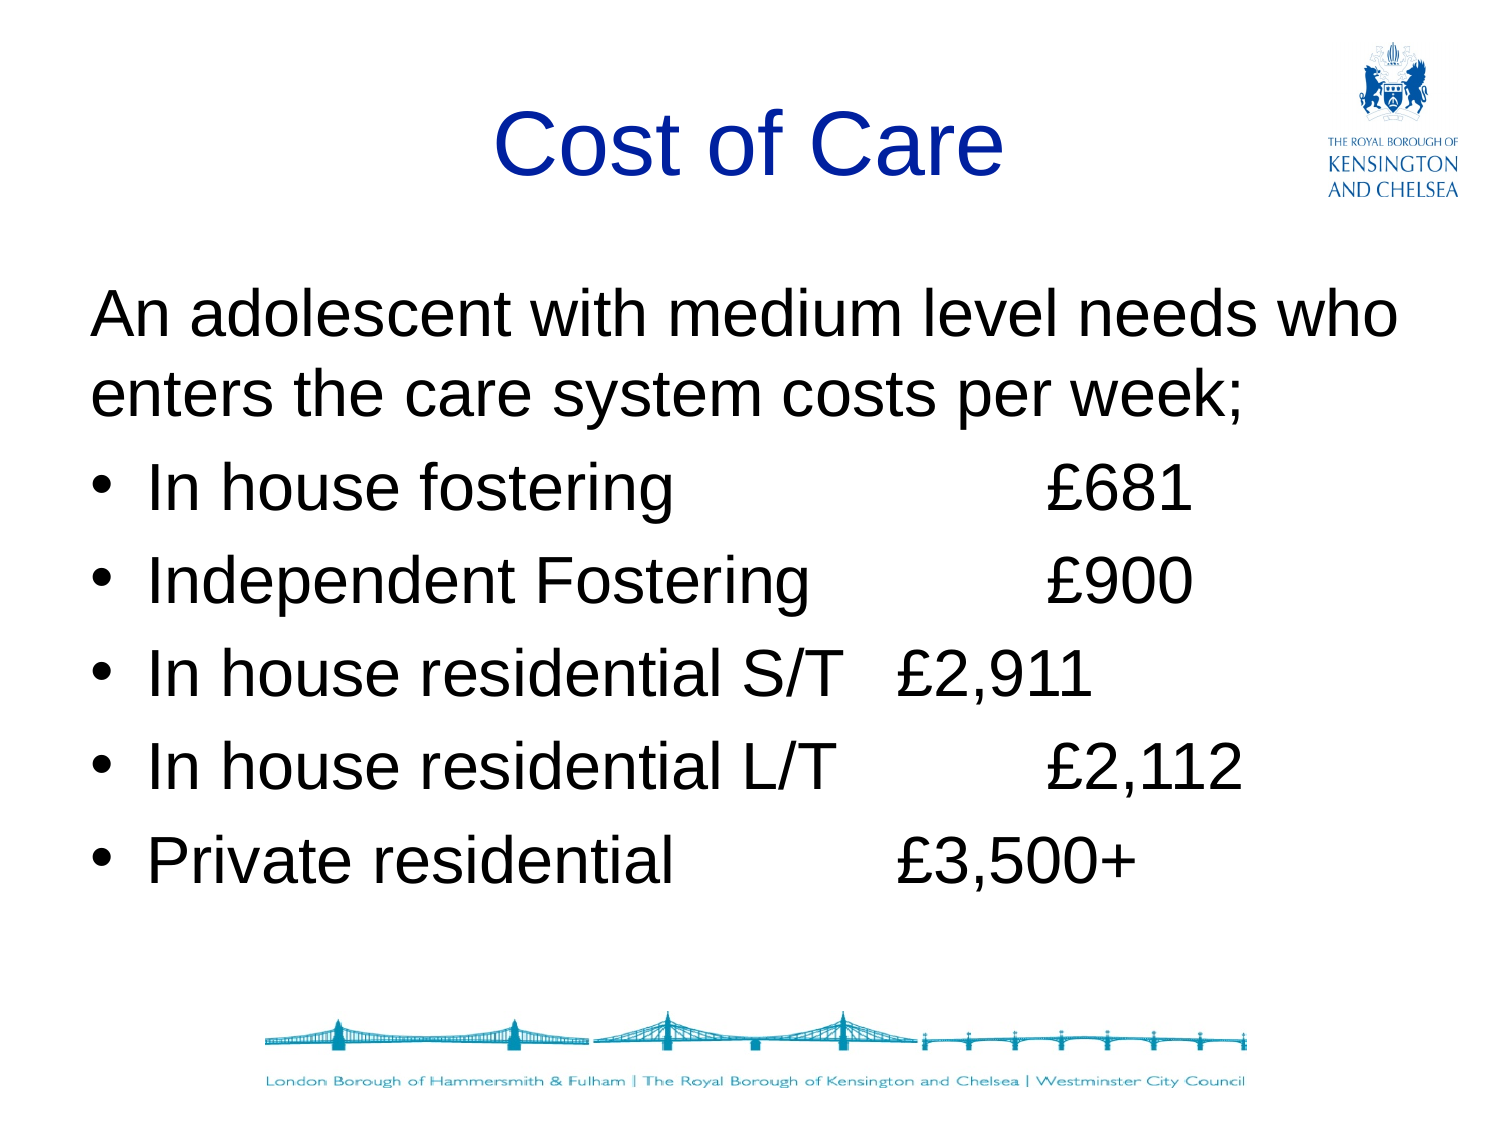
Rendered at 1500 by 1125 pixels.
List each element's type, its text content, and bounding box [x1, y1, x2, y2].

list An adolescent with medium level needs who enters the care system costs per week; In house fostering £681 Independent Fostering £900 In house residential S/T £2,911 In house residential L/T £2,112 Private residential £3,500+ [75, 262, 1425, 1005]
title Cost of Care [75, 45, 1425, 233]
picture [1328, 42, 1458, 197]
picture [265, 1011, 1247, 1089]
